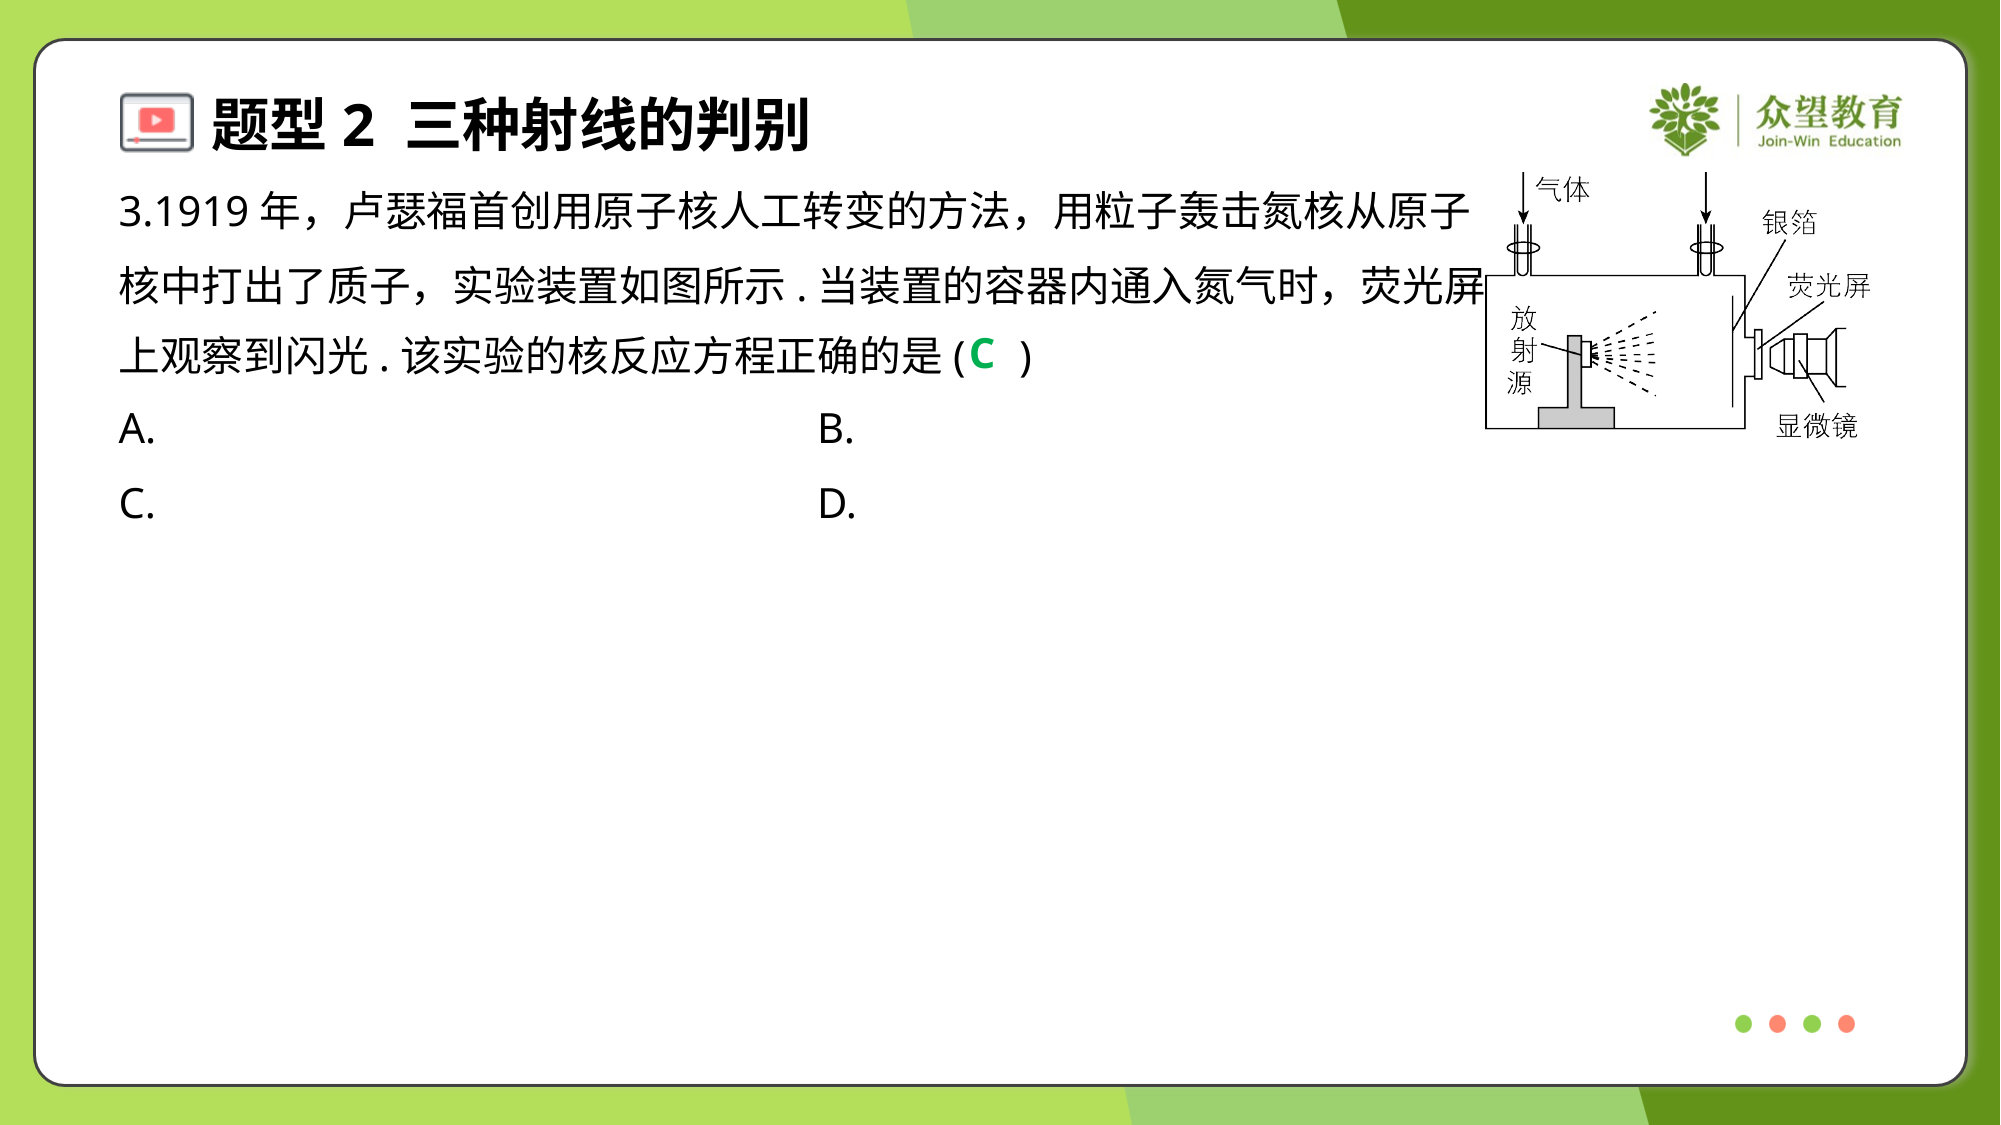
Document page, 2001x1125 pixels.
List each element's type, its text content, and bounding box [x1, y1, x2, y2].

text_box 3.1919年，卢瑟福首创用原子核人工转变的方法，用粒子轰击氮核从原子 核中打出了质子，实验装置如图所示.当装置的容器内通入氮气时，荧光屏 上观察到闪光.该实验的核反应方程正确的是( ) [118, 159, 1481, 373]
picture [0, 0, 2000, 1125]
text_box C [953, 306, 1012, 371]
